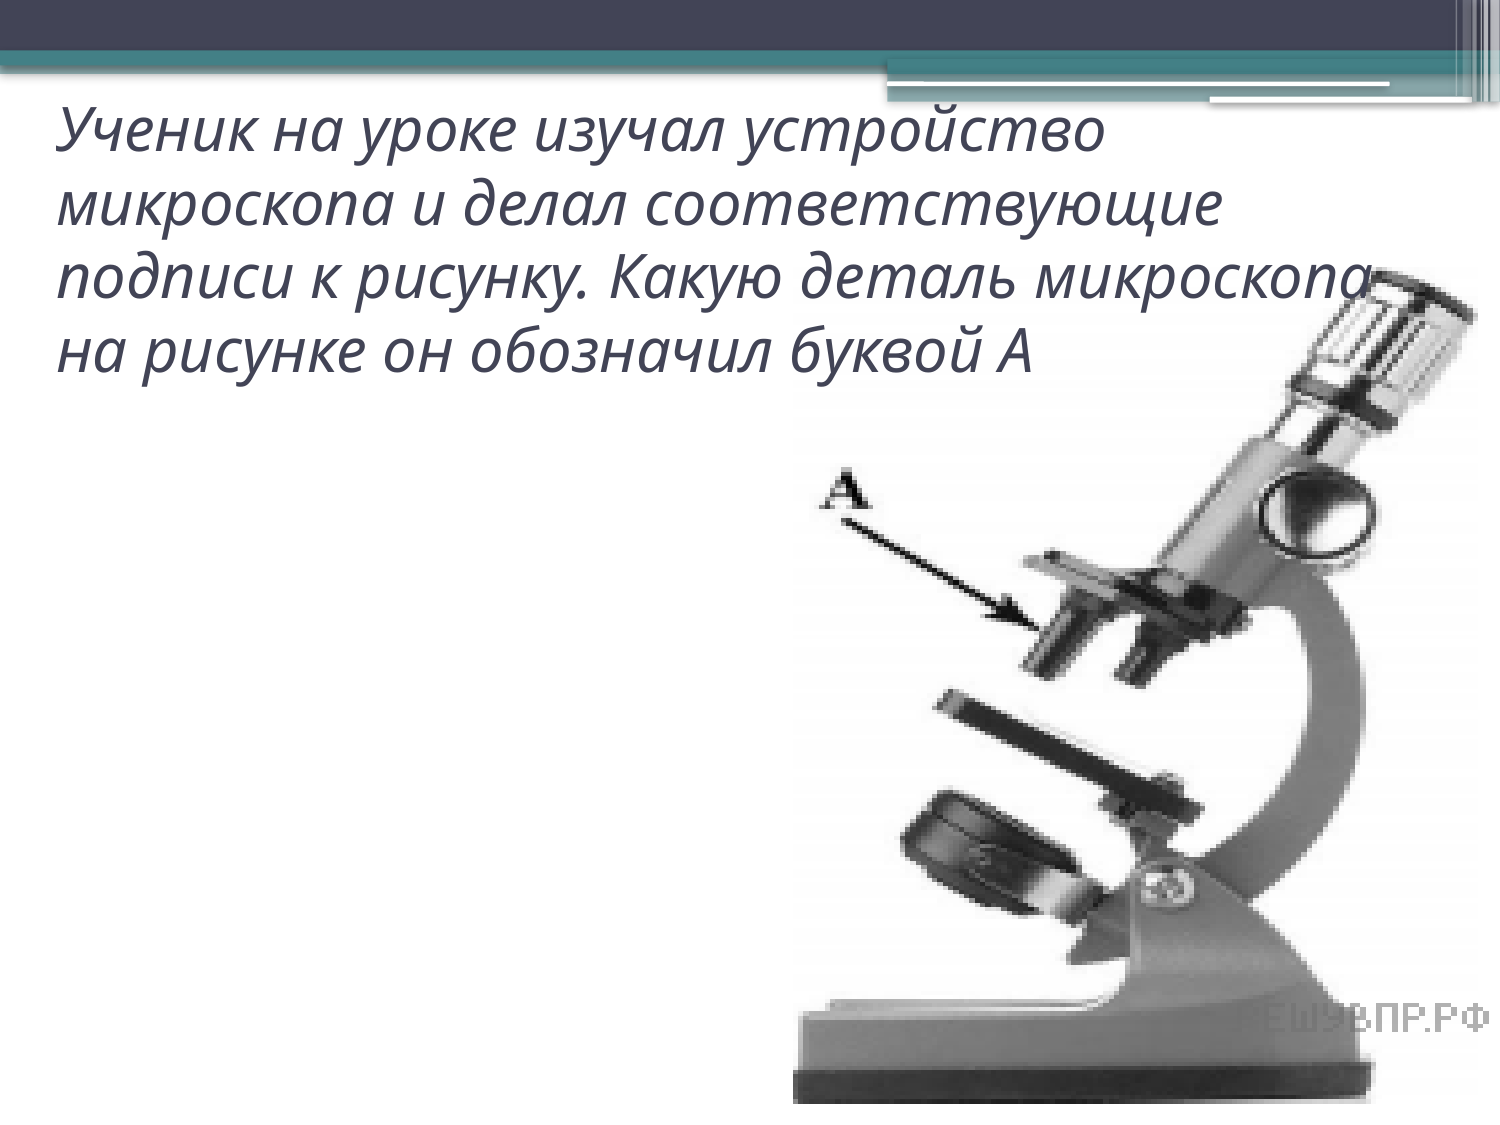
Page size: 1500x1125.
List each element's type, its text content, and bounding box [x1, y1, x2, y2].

picture [761, 266, 1500, 1125]
title Ученик на уроке изучал устройство микроскопа и делал соответствующие подписи к рисунку. Какую деталь микроскопа на рисунке он обозначил буквой А [41, 54, 1425, 421]
